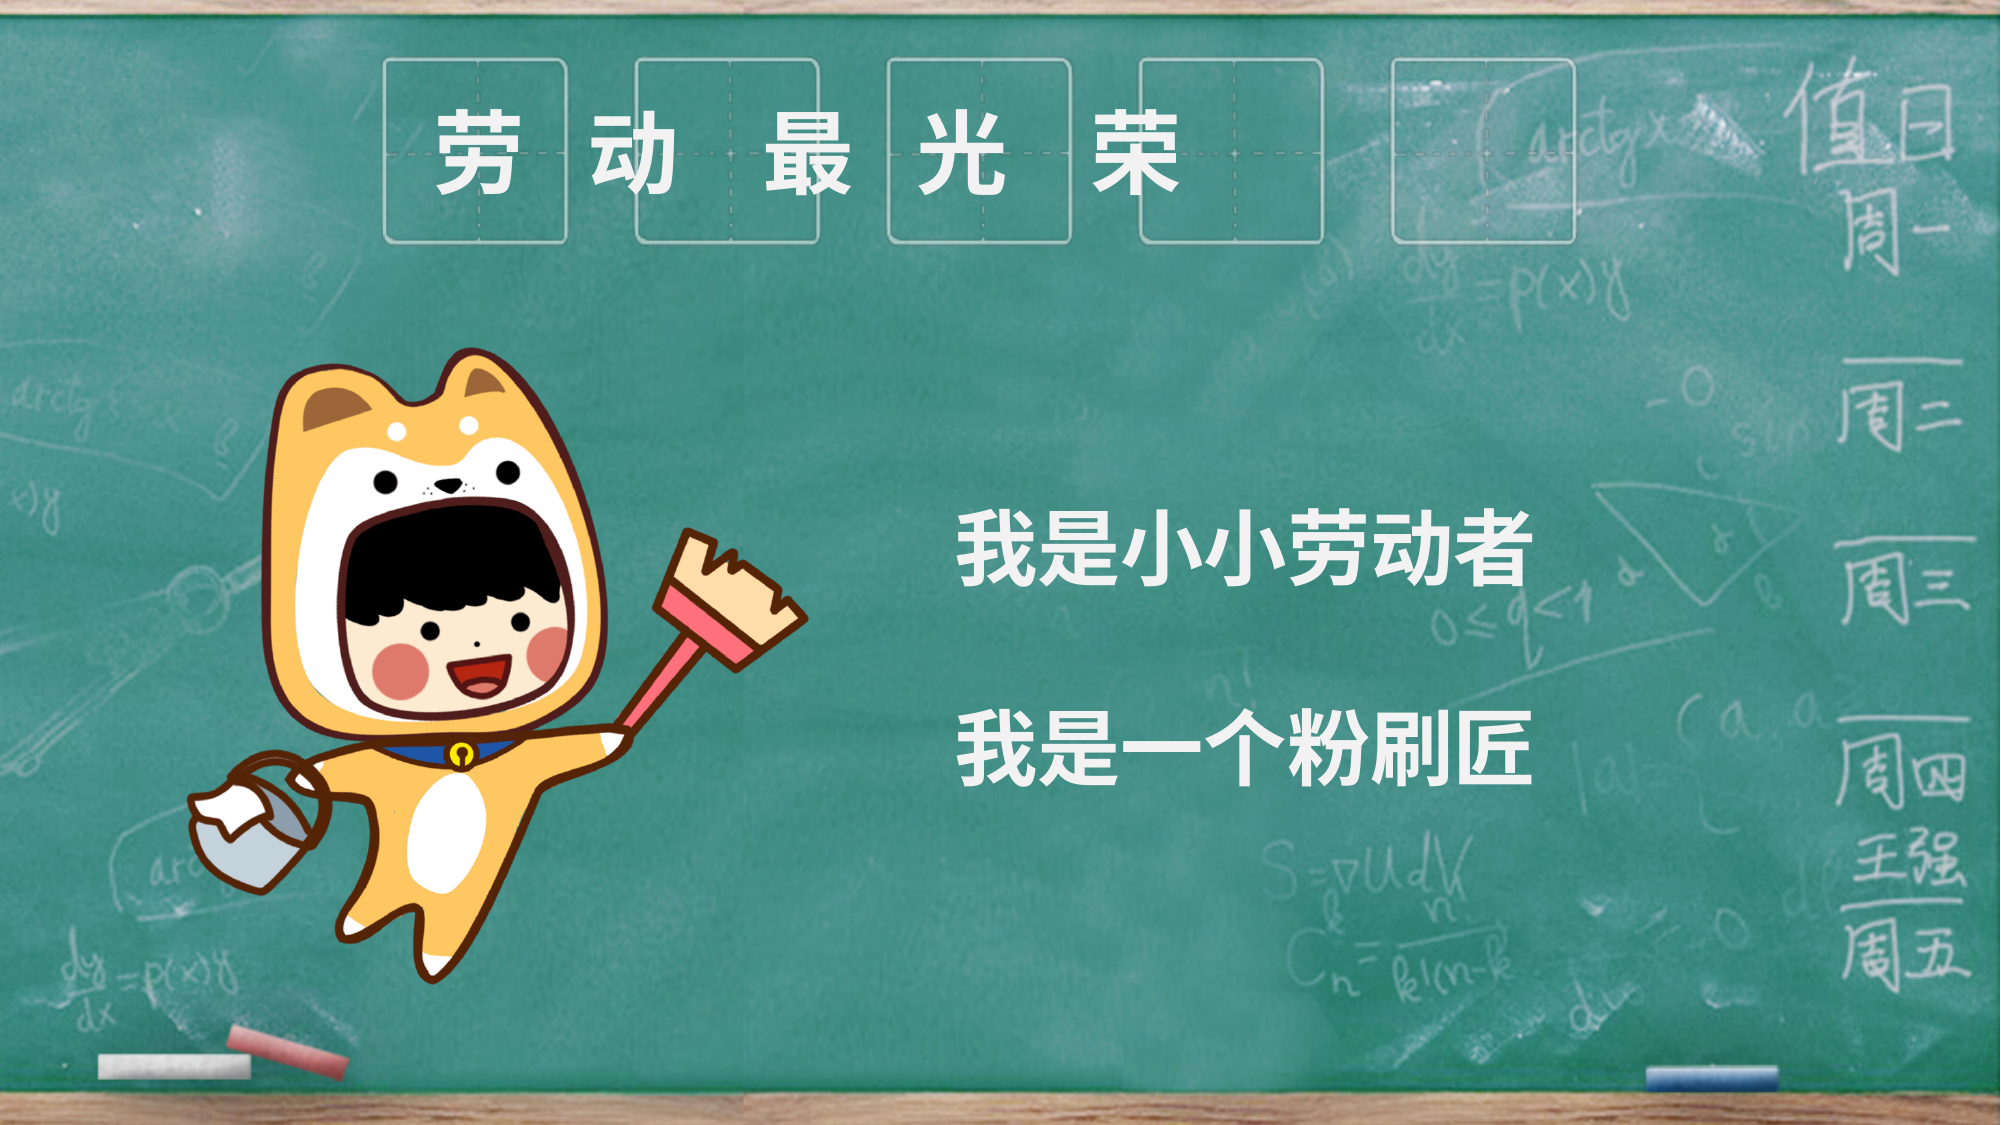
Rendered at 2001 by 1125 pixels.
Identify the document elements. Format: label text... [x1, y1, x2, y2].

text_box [380, 56, 1683, 247]
picture [0, 0, 2000, 1125]
text_box 我是小小劳动者 我是一个粉刷匠 [939, 380, 2000, 813]
